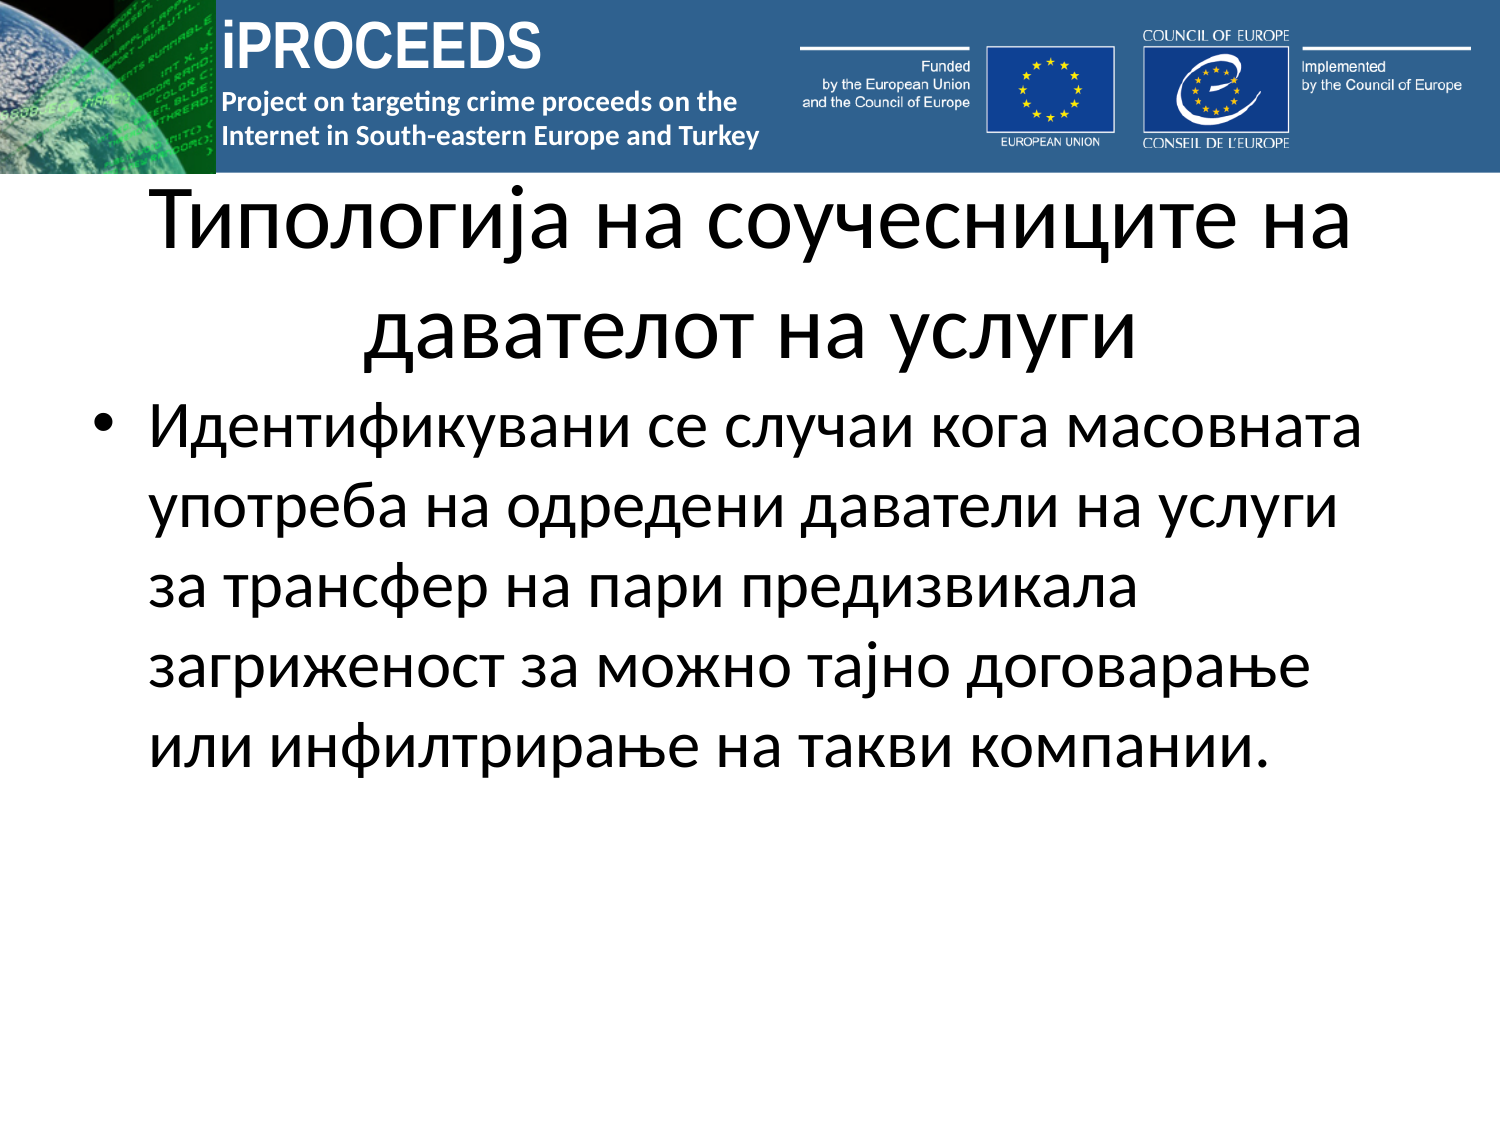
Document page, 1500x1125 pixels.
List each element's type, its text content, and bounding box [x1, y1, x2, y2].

title Типологија на соучесниците на давателот на услуги [76, 172, 1427, 361]
picture [800, 30, 1471, 148]
picture [0, 0, 216, 174]
list Идентификувани се случаи кога масовната употреба на одредени даватели на услуги за трансфер на пари предизвикалa загриженост за можно тајно договарање или инфилтрирање на такви компании. [76, 373, 1427, 1017]
